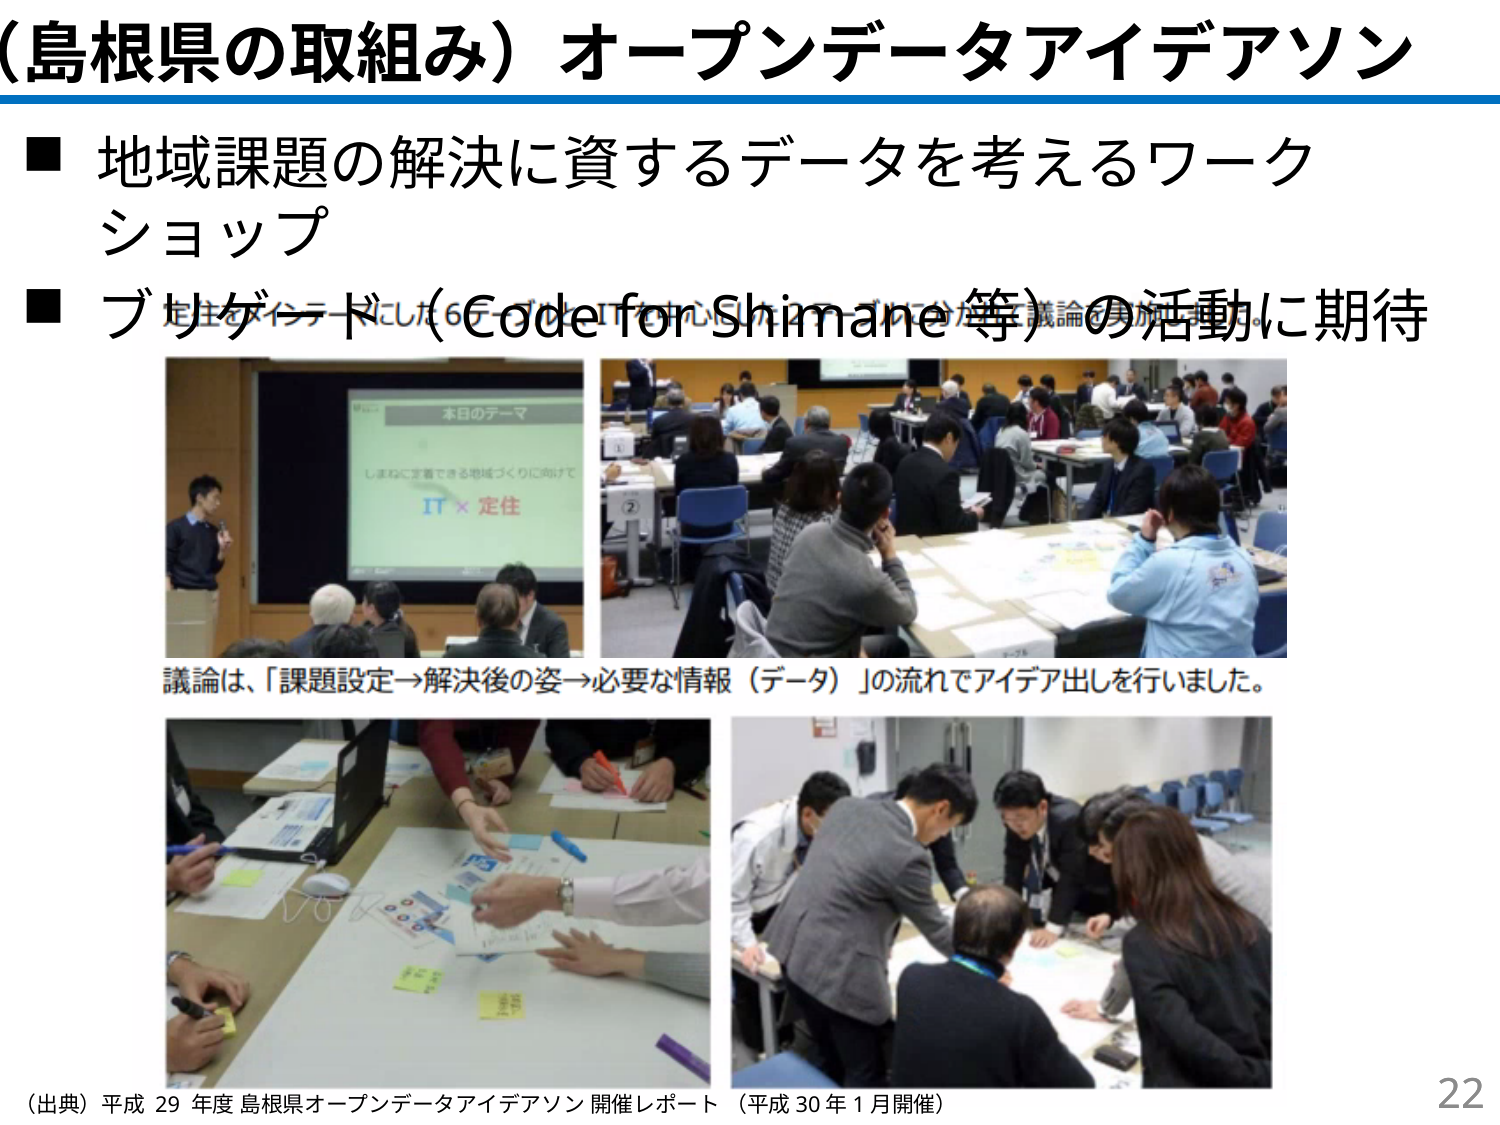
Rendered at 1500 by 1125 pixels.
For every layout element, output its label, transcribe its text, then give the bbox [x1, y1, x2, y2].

text_box 地域課題の解決に資するデータを考えるワークショップ ブリゲード（Code for Shimane等）の活動に期待 [7, 119, 1487, 357]
picture [132, 290, 1287, 1107]
text_box 21 [1251, 1065, 1500, 1125]
text_box （出典）平成 29 年度 島根県オープンデータアイデアソン 開催レポート （平成30年1月開催） [0, 1083, 1251, 1125]
text_box （島根県の取組み）オープンデータアイデアソン [0, 3, 1432, 95]
